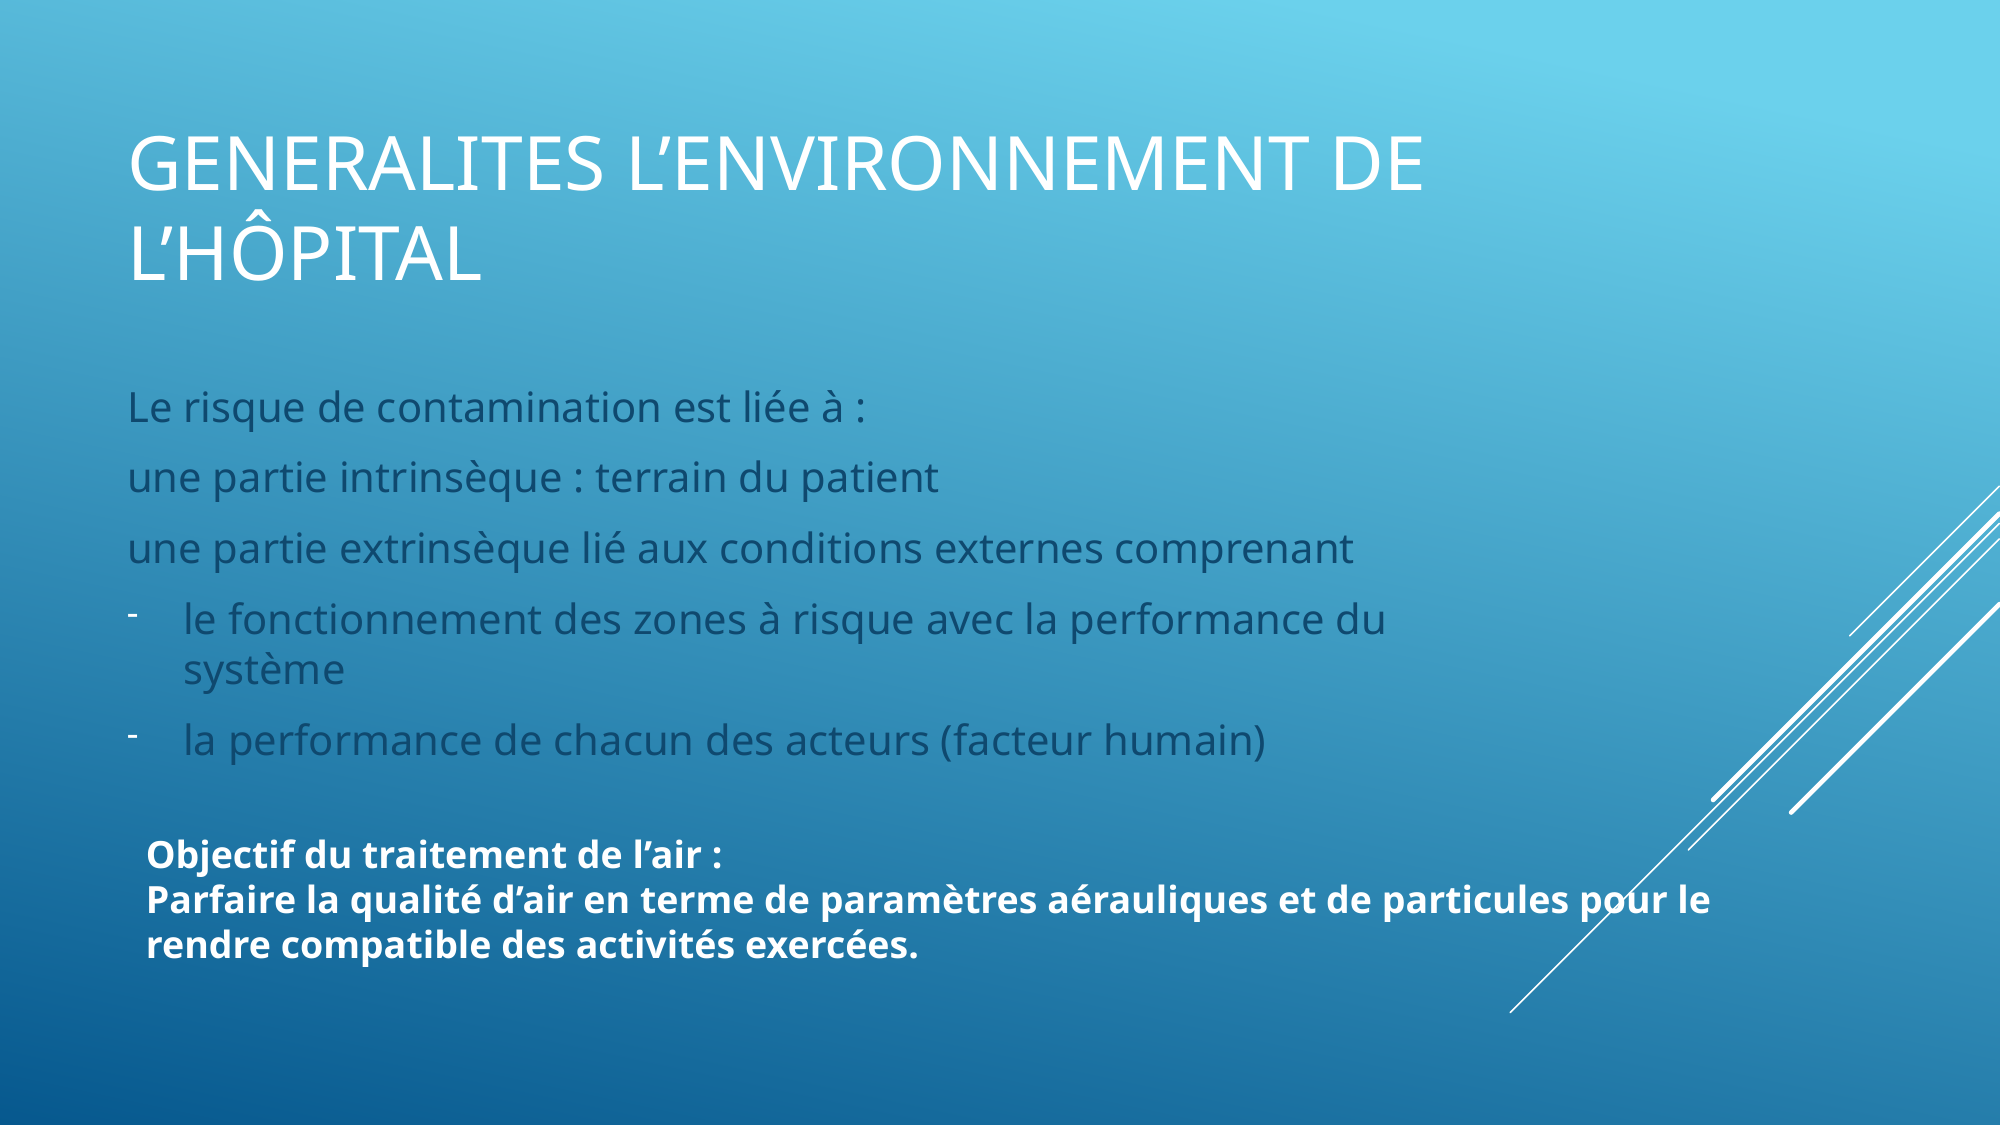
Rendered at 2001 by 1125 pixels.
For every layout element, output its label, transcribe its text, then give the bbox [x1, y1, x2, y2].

text_box Le risque de contamination est liée à : une partie intrinsèque : terrain du patient une partie extrinsèque lié aux conditions externes comprenant le fonctionnement des zones à risque avec la performance du système la performance de chacun des acteurs (facteur humain) [112, 619, 1491, 843]
text_box Objectif du traitement de l’air : Parfaire la qualité d’air en terme de paramètres aérauliques et de particules pour le rendre compatible des activités exercées. [131, 823, 1850, 974]
title GENERALITES l’environnement de l’hôpital [112, 81, 1768, 329]
text_box [112, 310, 1513, 619]
